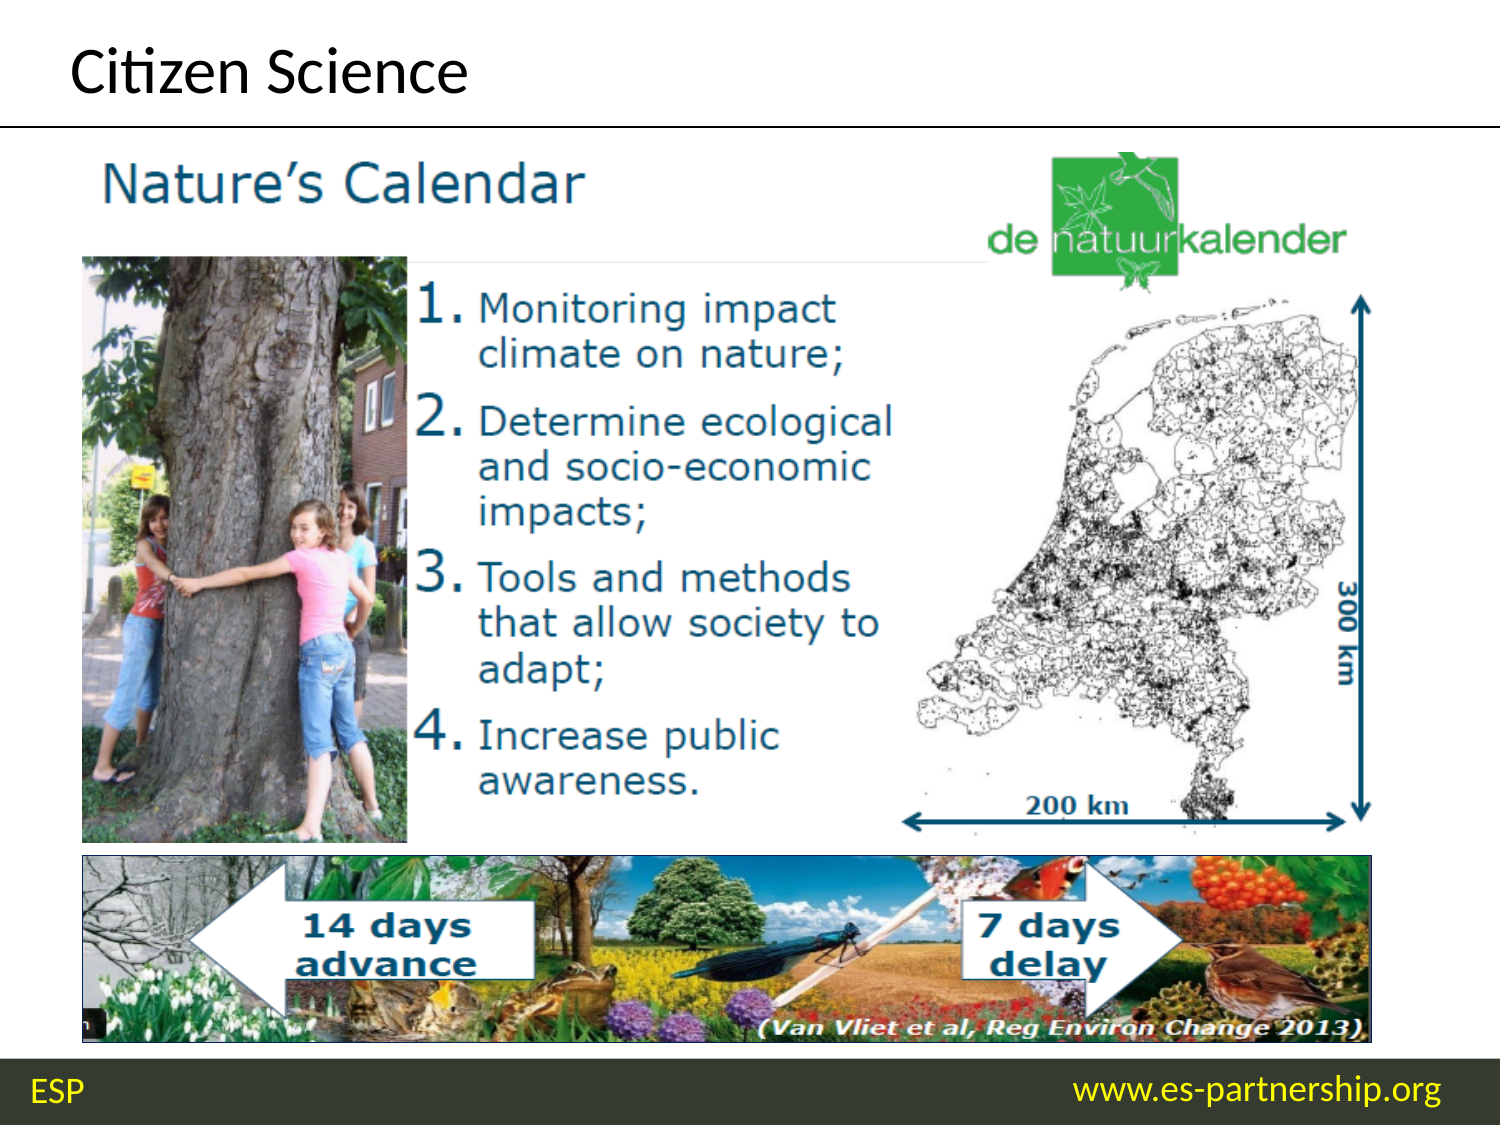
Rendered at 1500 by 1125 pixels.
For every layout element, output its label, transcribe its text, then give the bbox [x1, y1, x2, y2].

text_box Citizen Science [55, 19, 501, 114]
text_box www.es-partnership.org [1057, 1056, 1457, 1117]
picture [81, 855, 1372, 1044]
text_box ESP [15, 1058, 100, 1119]
picture [81, 152, 1372, 843]
